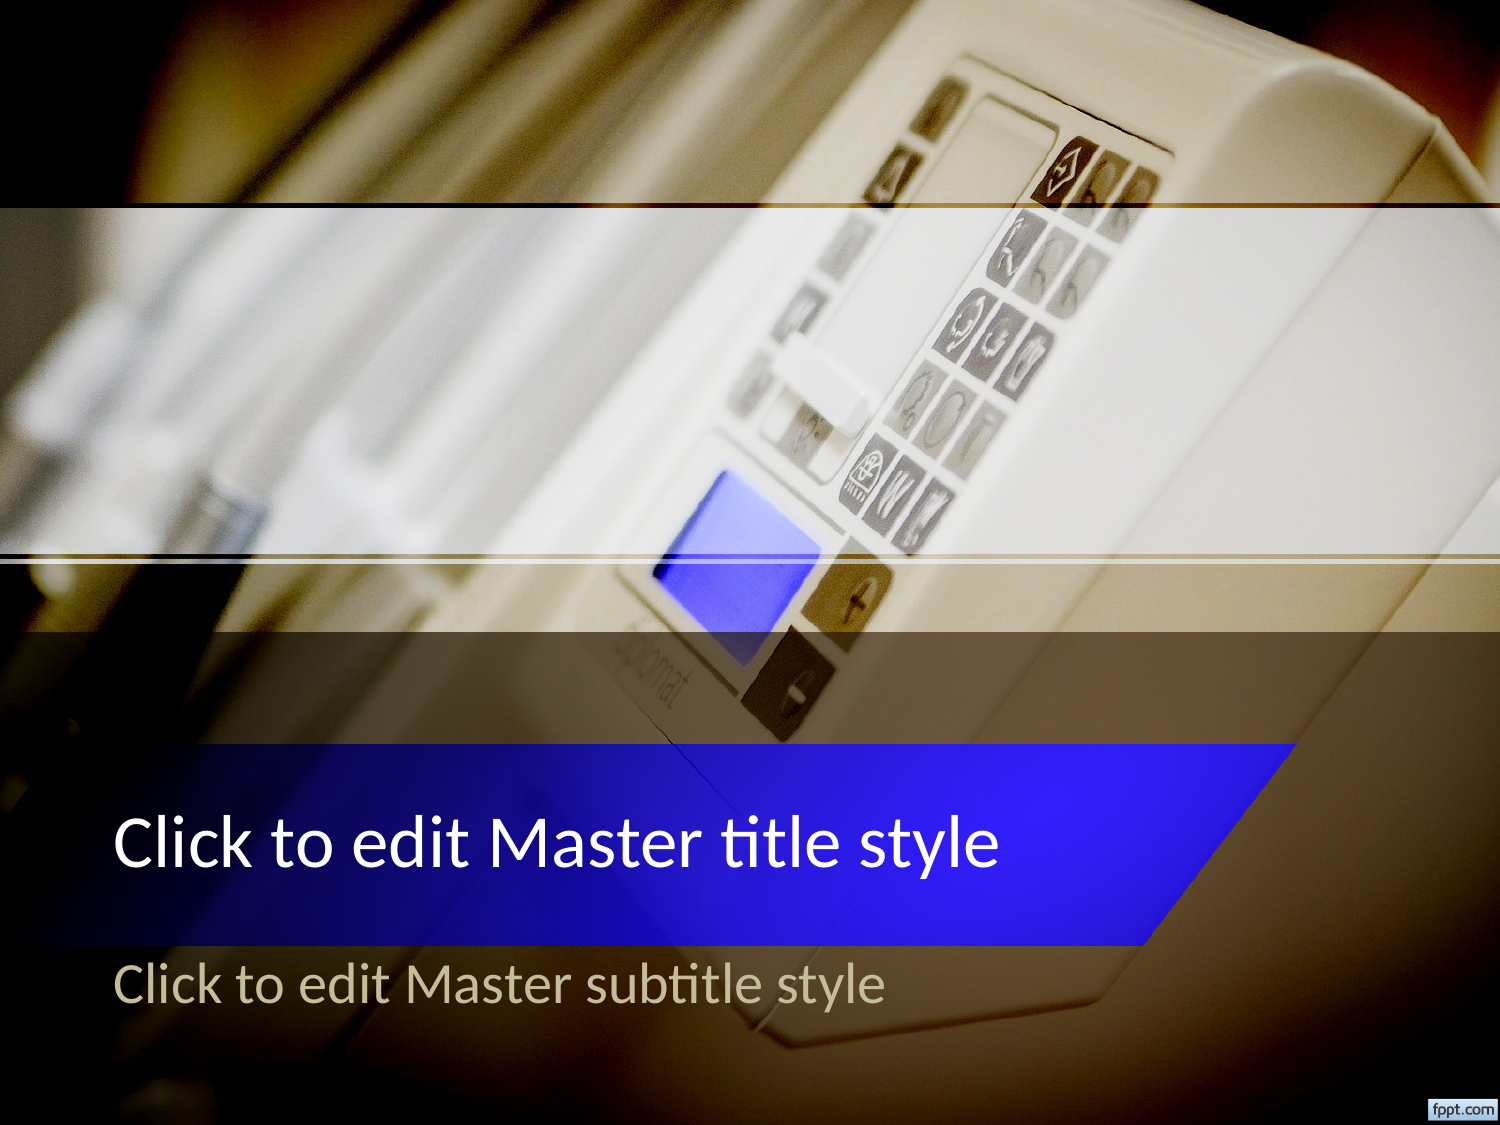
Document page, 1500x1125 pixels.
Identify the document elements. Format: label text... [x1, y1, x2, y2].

title Click to edit Master title style [98, 762, 1427, 914]
subtitle Click to edit Master subtitle style [98, 938, 1427, 1039]
picture [0, 0, 1500, 1125]
